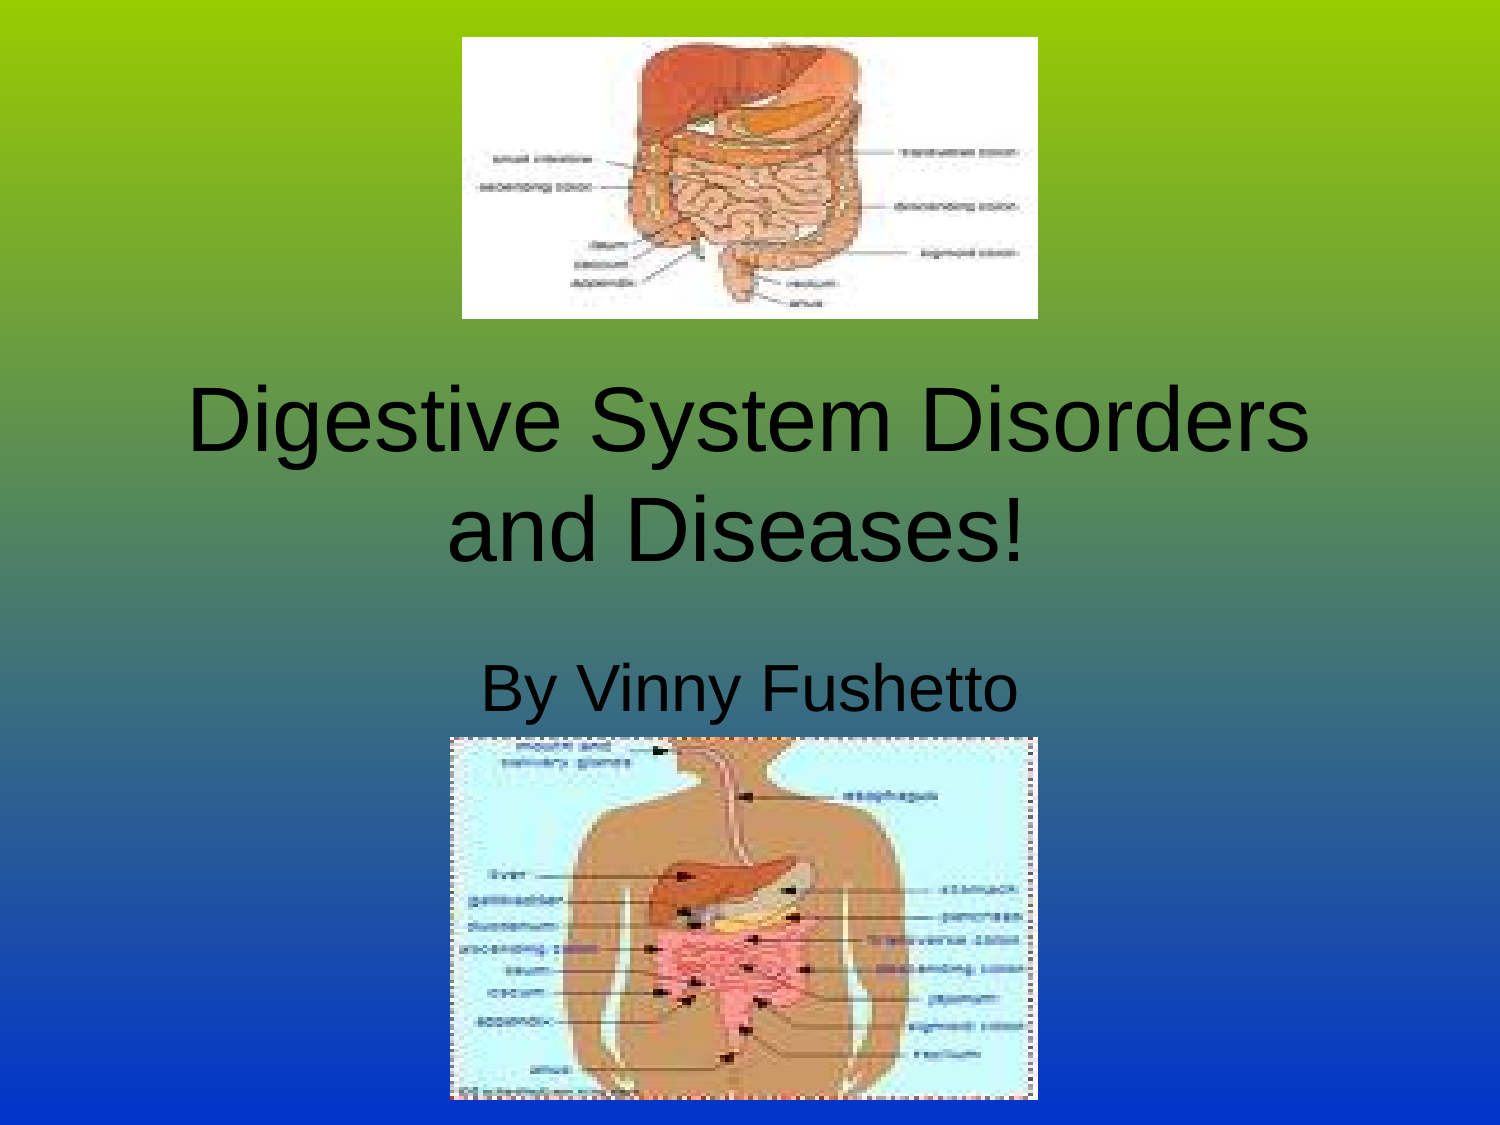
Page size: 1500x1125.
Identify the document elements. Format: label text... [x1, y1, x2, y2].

picture [462, 37, 1038, 319]
title Digestive System Disorders and Diseases! [112, 349, 1388, 591]
picture [449, 737, 1038, 1101]
subtitle By Vinny Fushetto [224, 637, 1276, 926]
